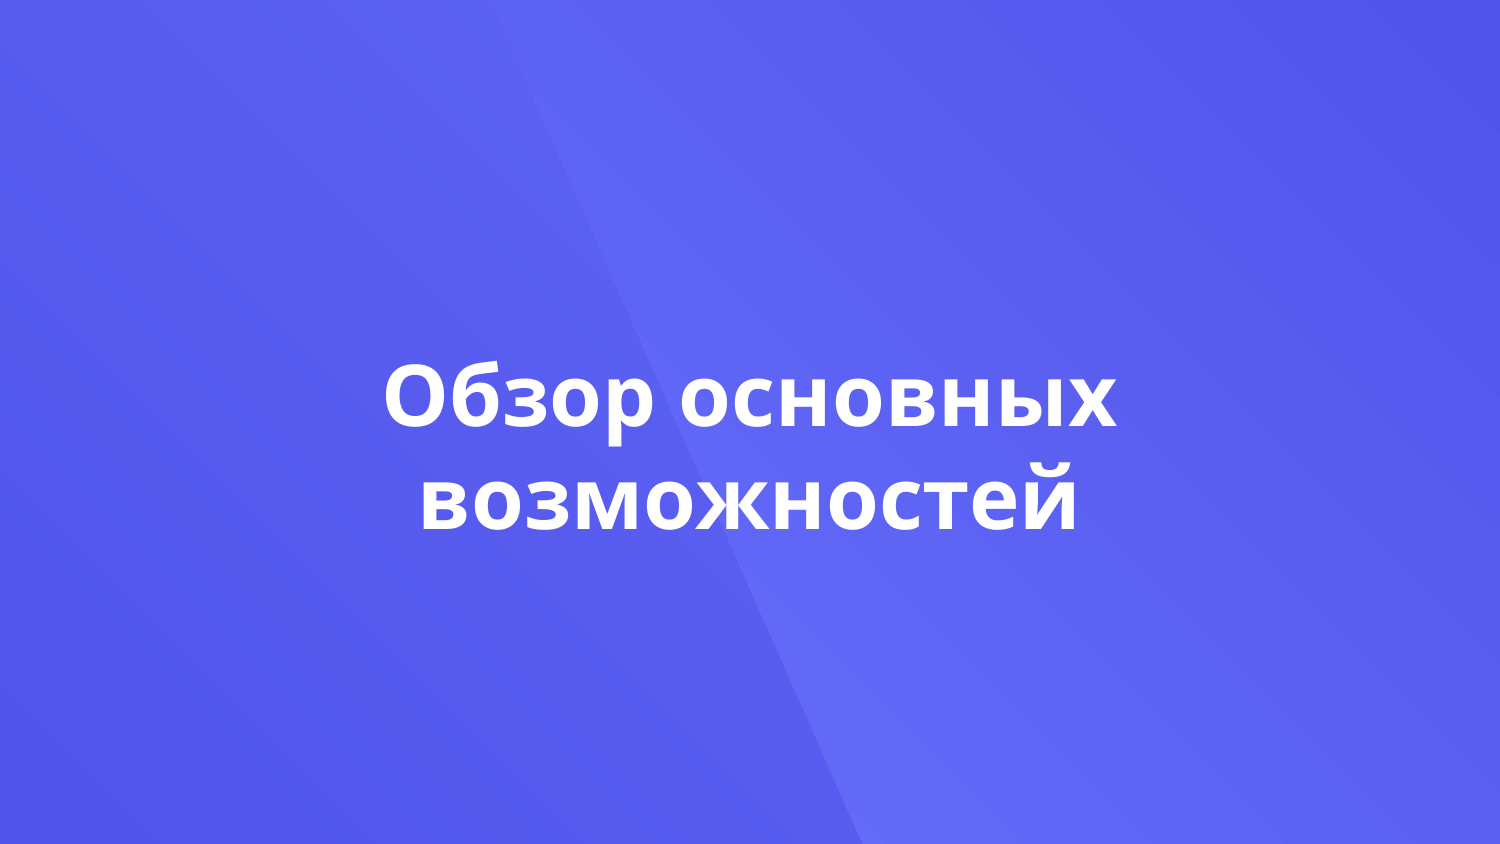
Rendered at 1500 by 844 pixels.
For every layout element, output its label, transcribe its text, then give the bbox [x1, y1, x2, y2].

text_box Обзор основных возможностей [118, 335, 1382, 563]
